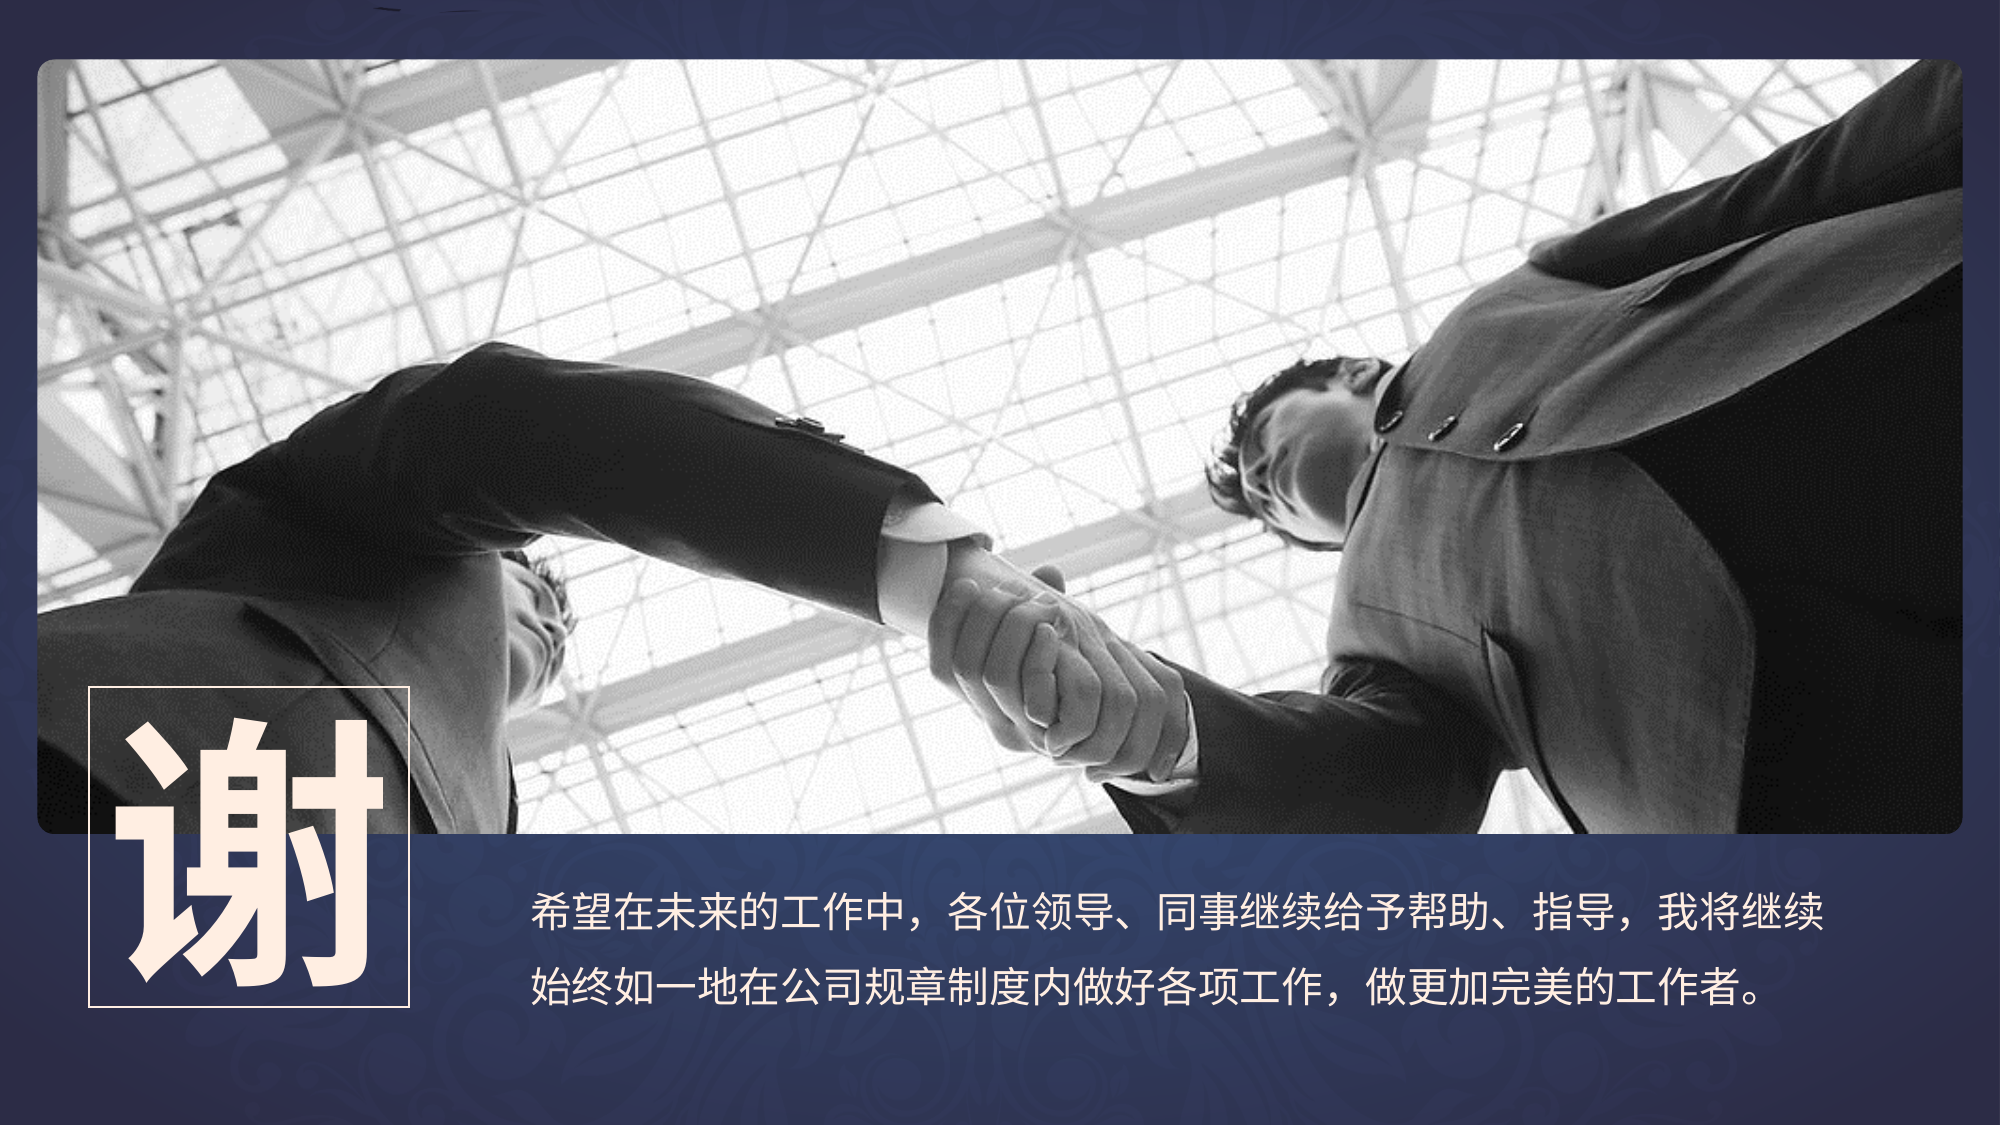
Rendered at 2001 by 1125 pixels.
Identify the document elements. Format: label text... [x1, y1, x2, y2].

picture [0, 0, 2000, 1125]
text_box 希望在未来的工作中，各位领导、同事继续给予帮助、指导，我将继续始终如一地在公司规章制度内做好各项工作，做更加完美的工作者。 [515, 853, 1856, 1018]
text_box 谢 [88, 835, 410, 1008]
